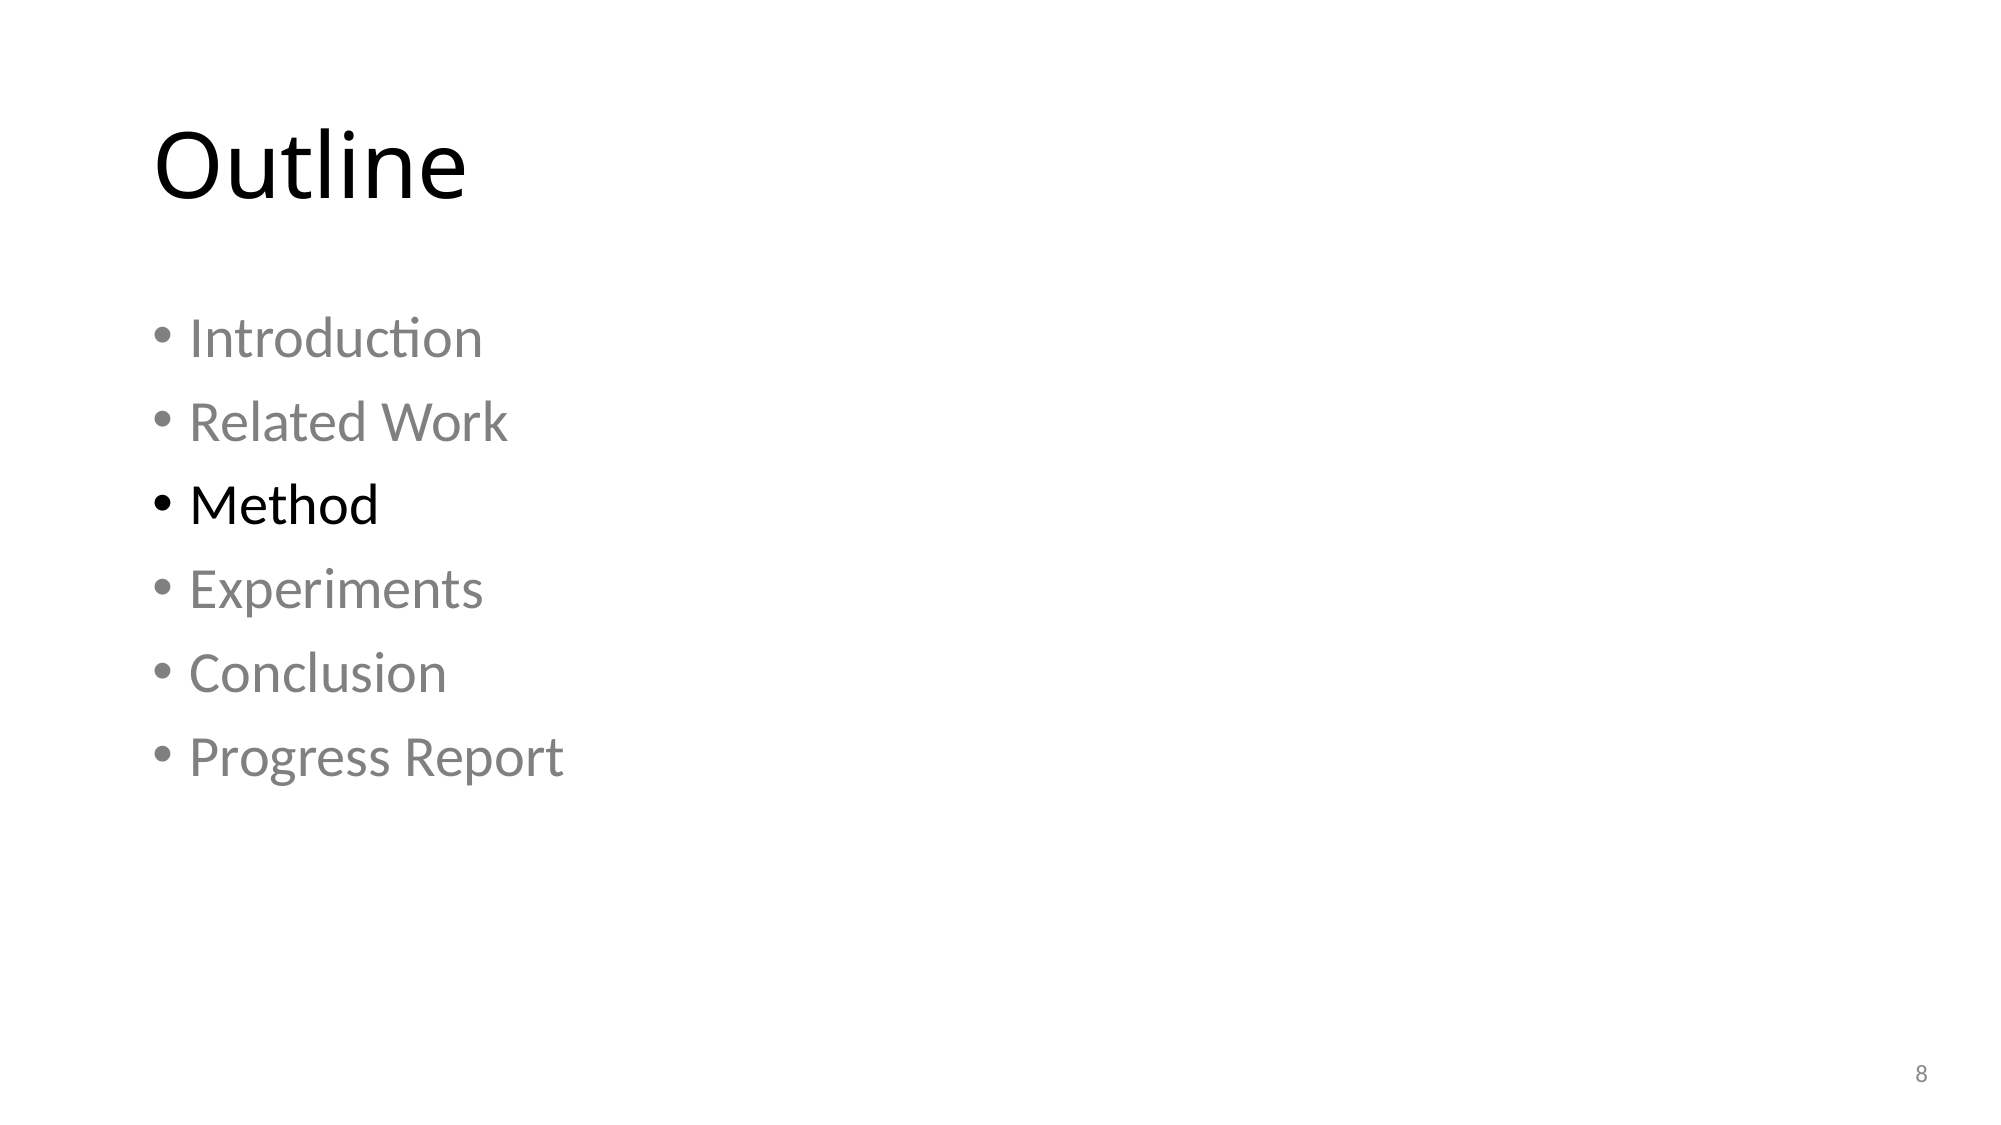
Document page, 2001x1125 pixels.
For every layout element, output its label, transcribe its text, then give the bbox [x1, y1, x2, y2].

list Introduction Related Work Method Experiments Conclusion Progress Report [137, 299, 1863, 1014]
title Outline [137, 59, 1863, 278]
slide_number 8 [1493, 1042, 1944, 1103]
